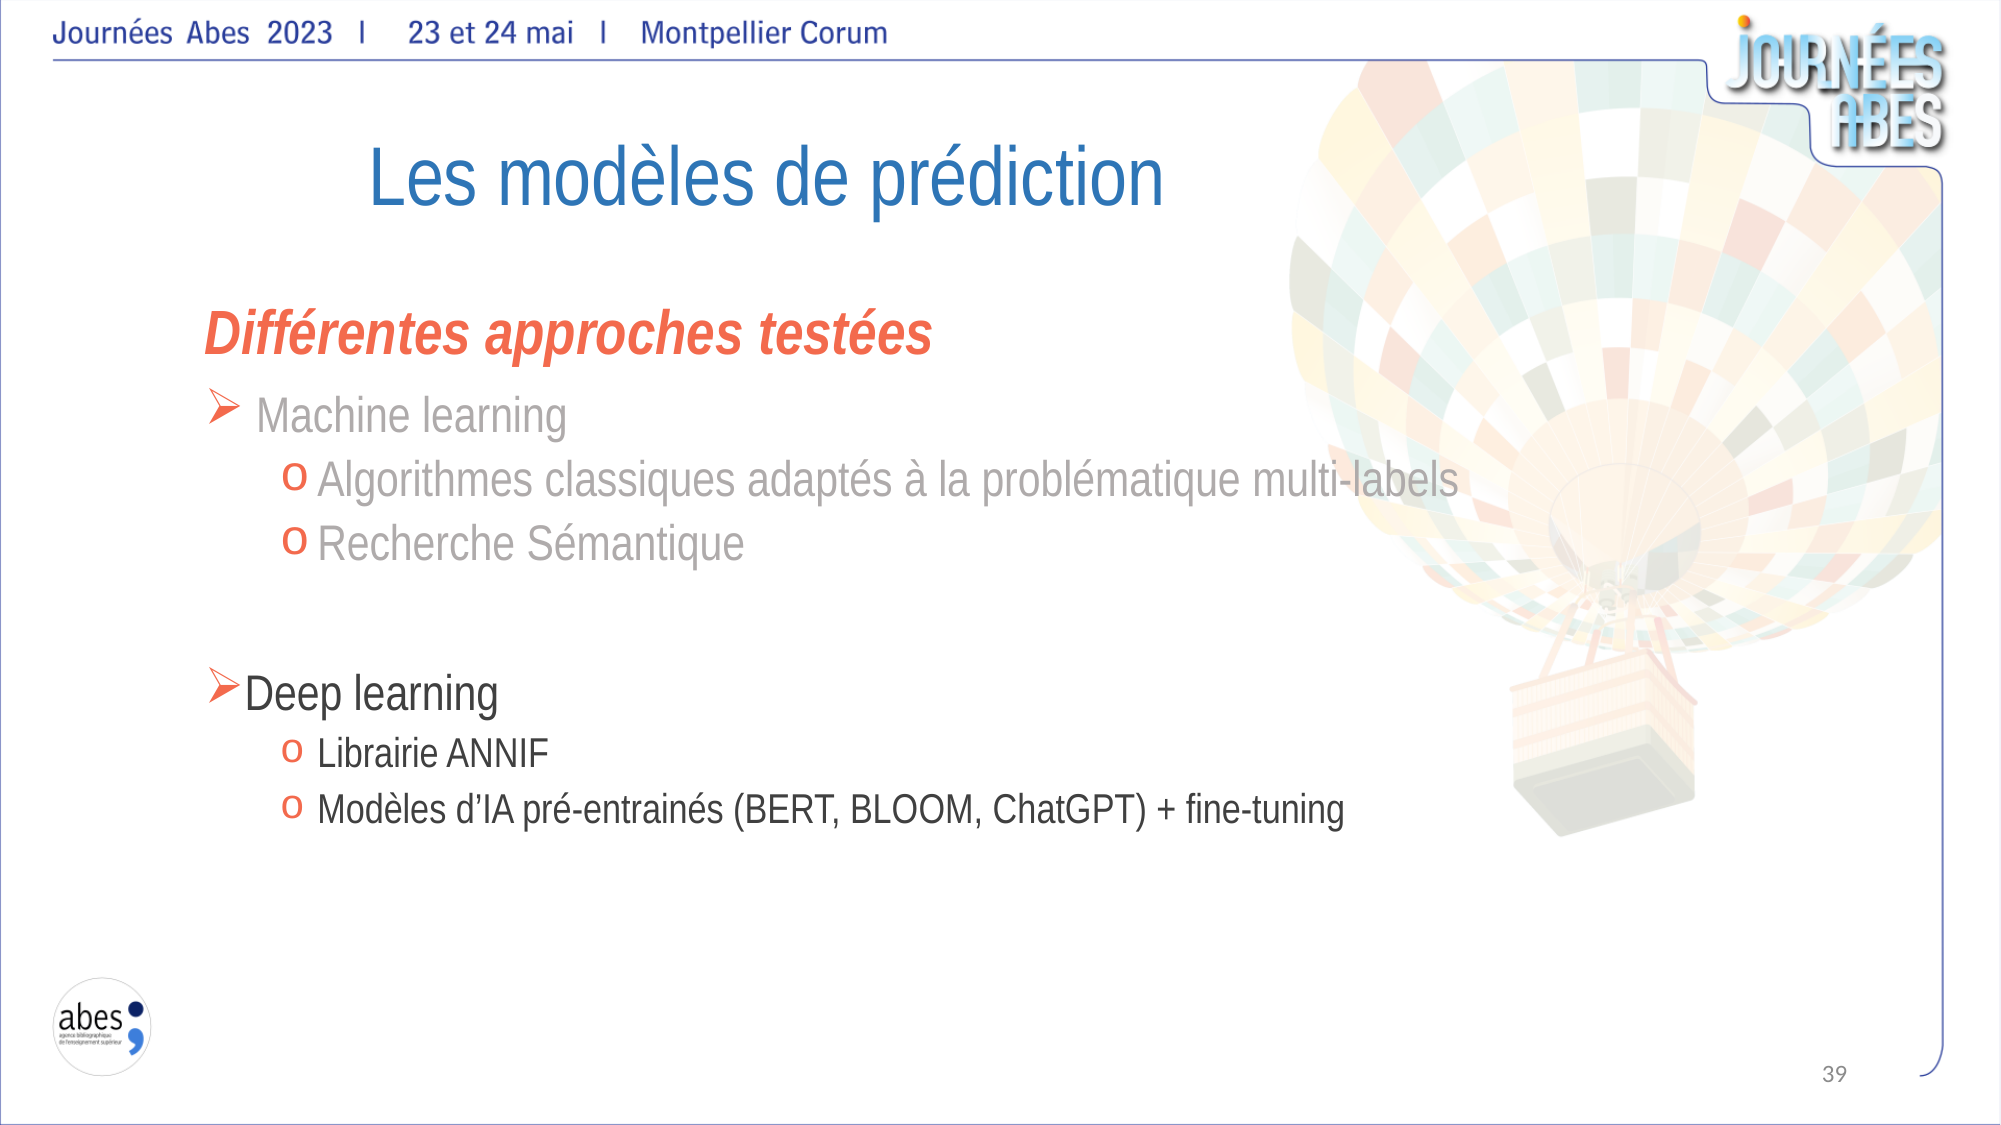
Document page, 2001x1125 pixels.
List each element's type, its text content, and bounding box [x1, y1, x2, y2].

slide_number 39 [1412, 1042, 1863, 1103]
text_box Les modèles de prédiction [353, 99, 1647, 257]
picture [0, 0, 2001, 1125]
text_box Différentes approches testées Machine learning Algorithmes classiques adaptés à la problématique multi-labels Recherche Sémantique Deep learning Librairie ANNIF Modèles d’IA pré-entrainés (BERT, BLOOM, ChatGPT) + fine-tuning [189, 293, 1846, 1006]
